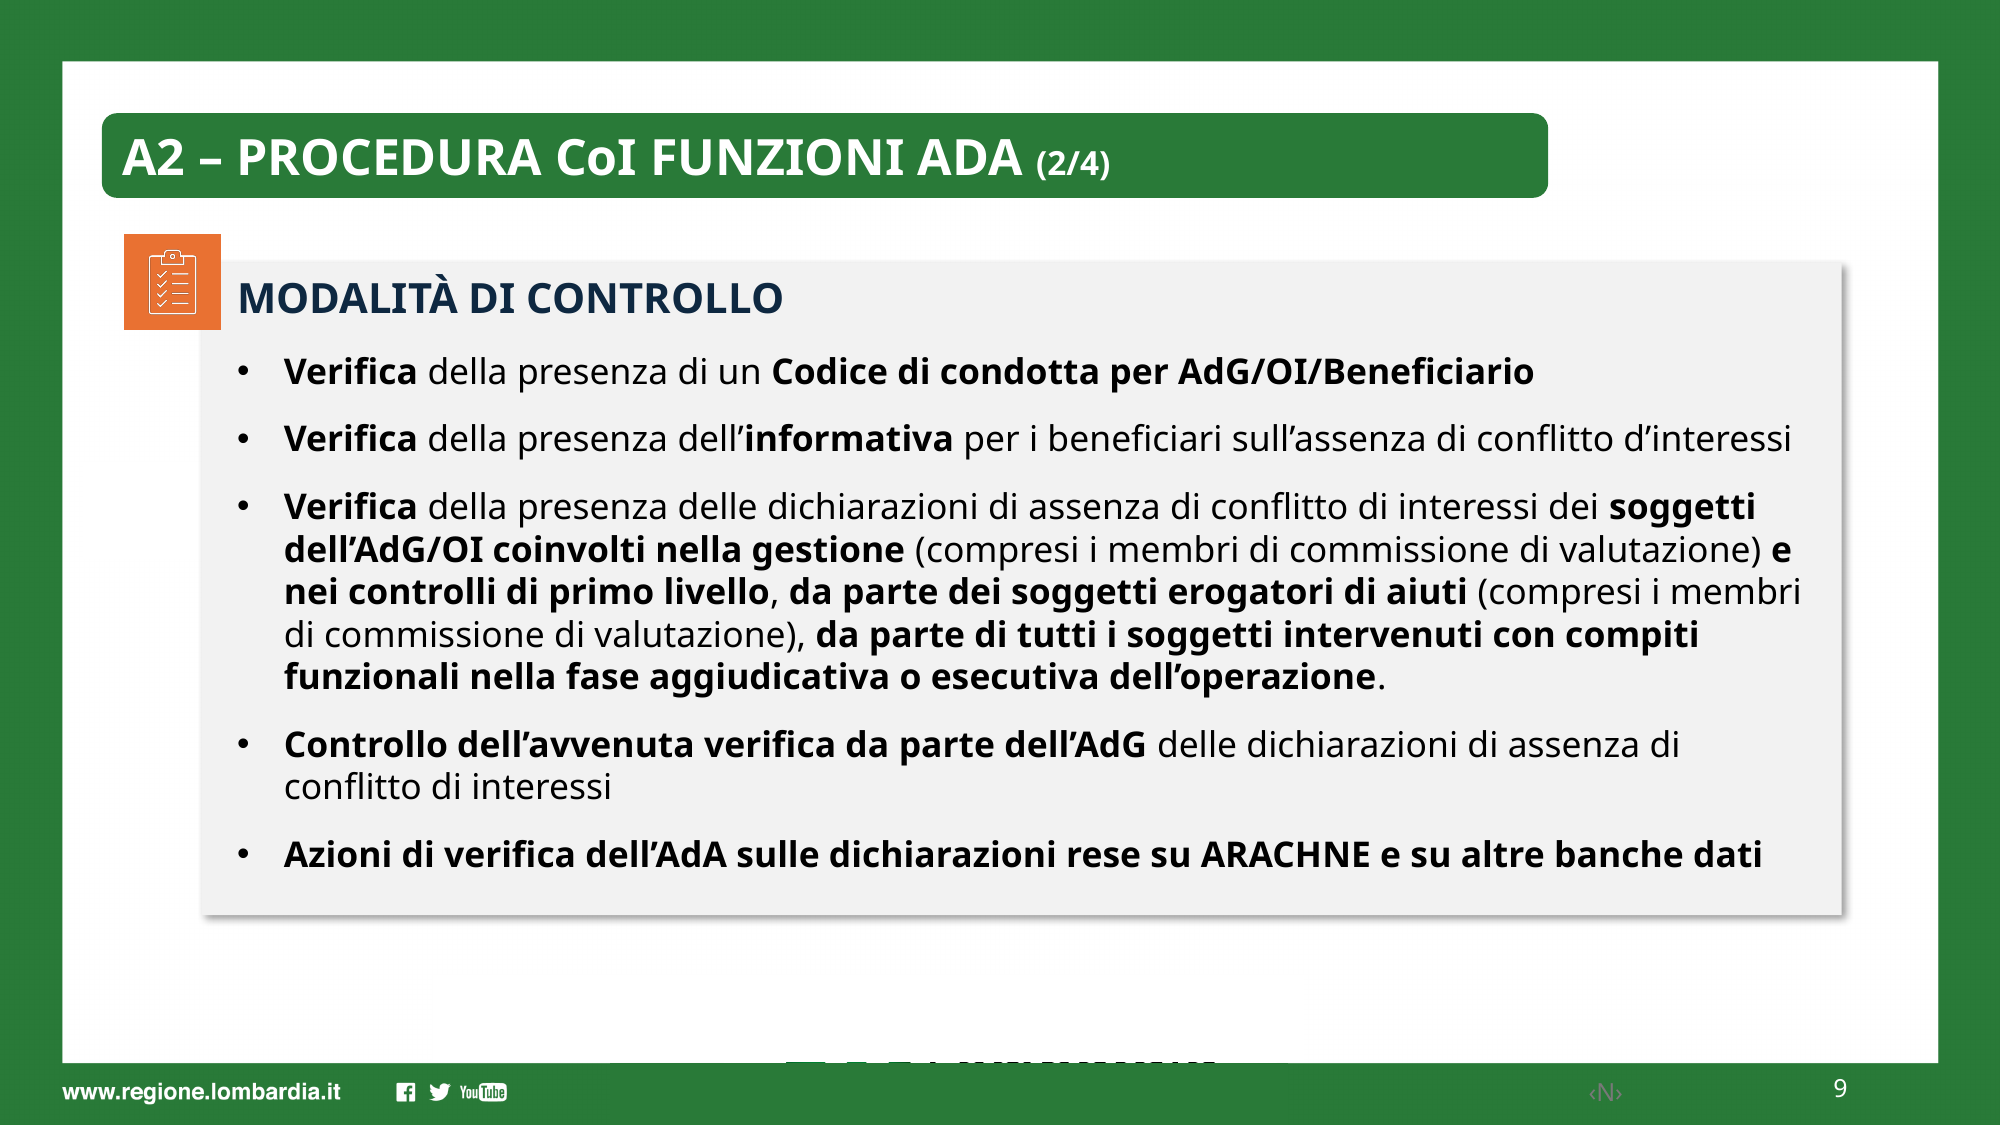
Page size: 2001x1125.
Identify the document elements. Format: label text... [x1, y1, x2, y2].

footer ‹N› [1268, 1061, 1944, 1122]
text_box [129, 240, 216, 324]
text_box A2 – PROCEDURA CoI FUNZIONI ADA (2/4) [101, 113, 1549, 198]
text_box MODALITÀ DI CONTROLLO [222, 264, 970, 330]
text_box Verifica della presenza di un Codice di condotta per AdG/OI/Beneficiario Verifica della presenza dell’informativa per i beneficiari sull’assenza di conflitto d’interessi Verifica della presenza delle dichiarazioni di assenza di conflitto di interessi dei soggetti dell’AdG/OI coinvolti nella gestione (compresi i membri di commissione di valutazione) e nei controlli di primo livello, da parte dei soggetti erogatori di aiuti (compresi i membri di commissione di valutazione), da parte di tutti i soggetti intervenuti con compiti funzionali nella fase aggiudicativa o esecutiva dell’operazione. Controllo dell’avvenuta verifica da parte dell’AdG delle dichiarazioni di assenza di conflitto di interessi Azioni di verifica dell’AdA sulle dichiarazioni rese su ARACHNE e su altre banche dati [222, 341, 1818, 784]
text_box [200, 261, 1843, 917]
text_box [2, 121, 344, 366]
picture [0, 0, 2000, 1125]
